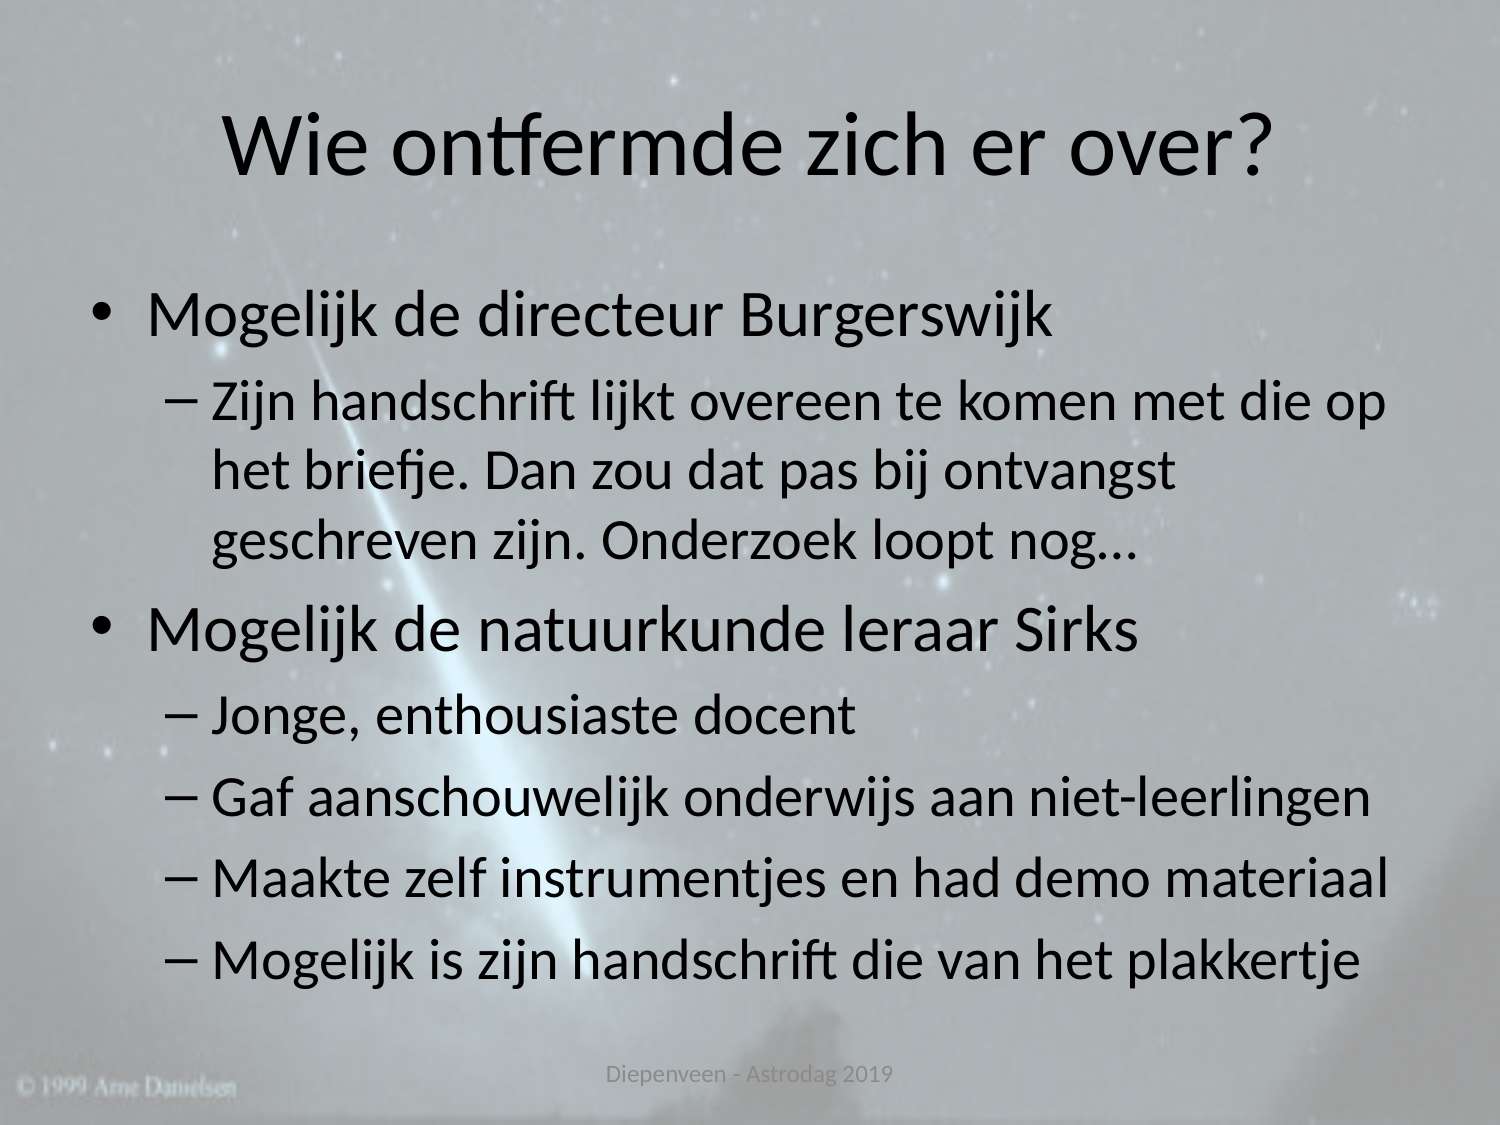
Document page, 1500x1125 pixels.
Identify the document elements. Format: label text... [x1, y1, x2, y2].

footer Diepenveen - Astrodag 2019 [512, 1042, 988, 1103]
title Wie ontfermde zich er over? [75, 45, 1425, 233]
list Mogelijk de directeur Burgerswijk Zijn handschrift lijkt overeen te komen met die op het briefje. Dan zou dat pas bij ontvangst geschreven zijn. Onderzoek loopt nog… Mogelijk de natuurkunde leraar Sirks Jonge, enthousiaste docent Gaf aanschouwelijk onderwijs aan niet-leerlingen Maakte zelf instrumentjes en had demo materiaal Mogelijk is zijn handschrift die van het plakkertje [75, 262, 1425, 1005]
